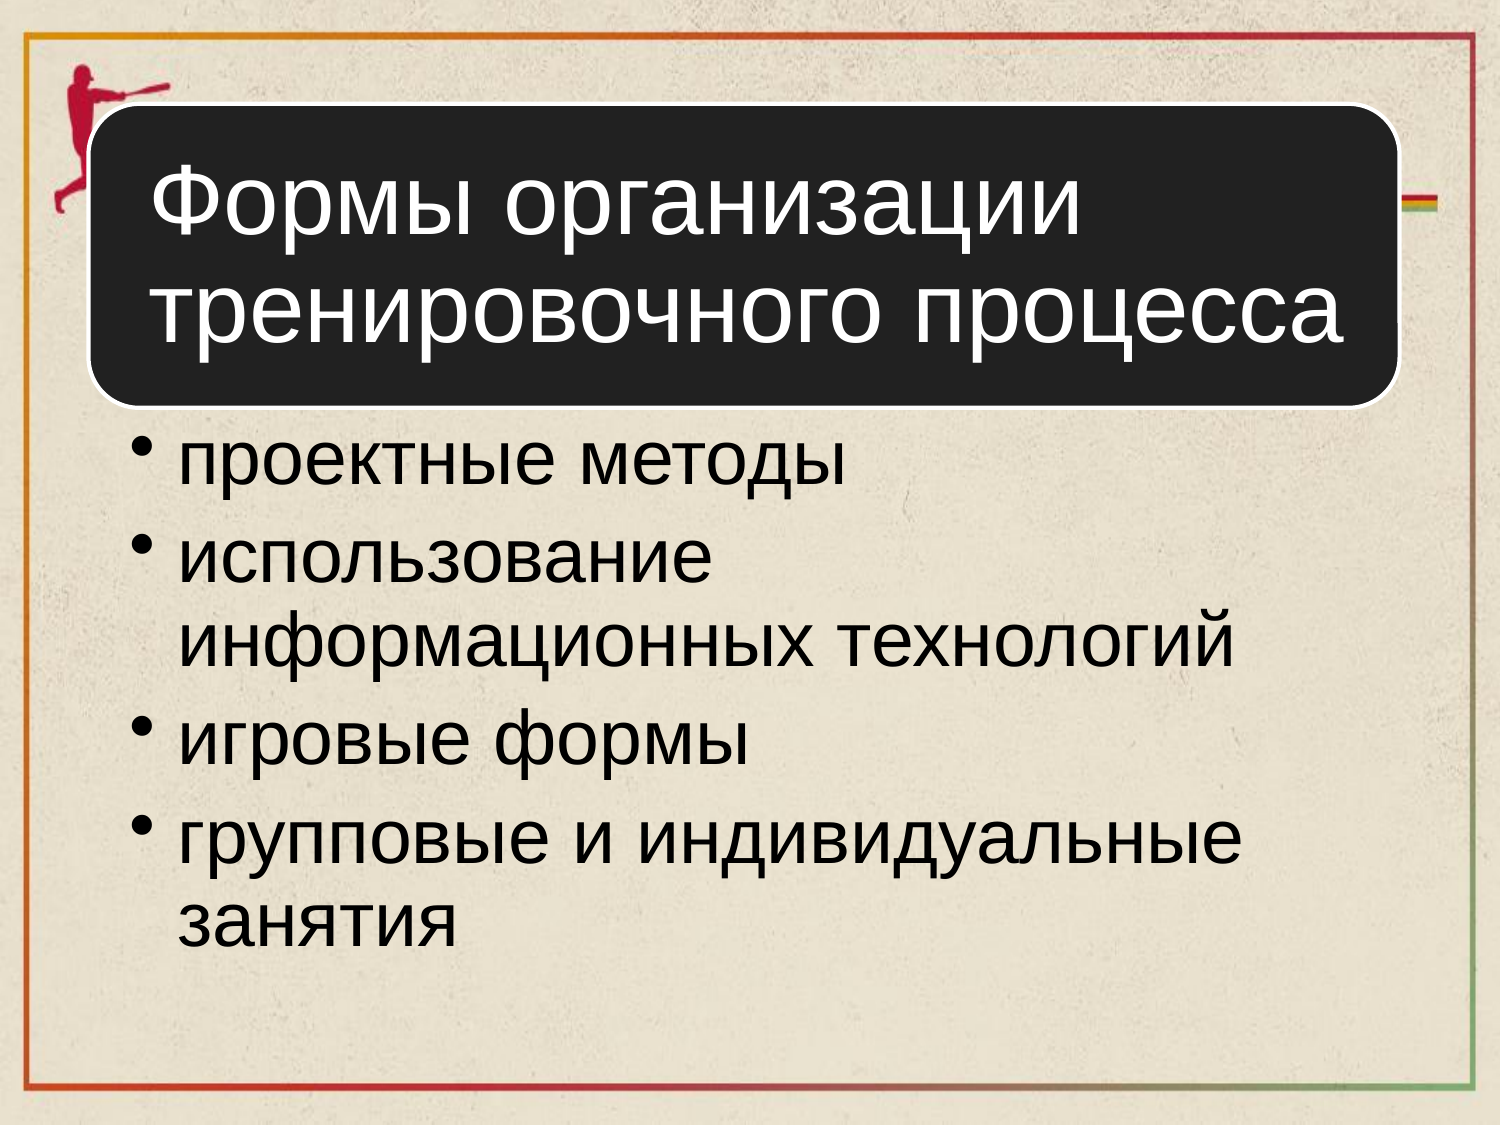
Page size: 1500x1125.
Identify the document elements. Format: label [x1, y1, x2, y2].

picture [0, 0, 1500, 1125]
text_box [88, 77, 1400, 988]
